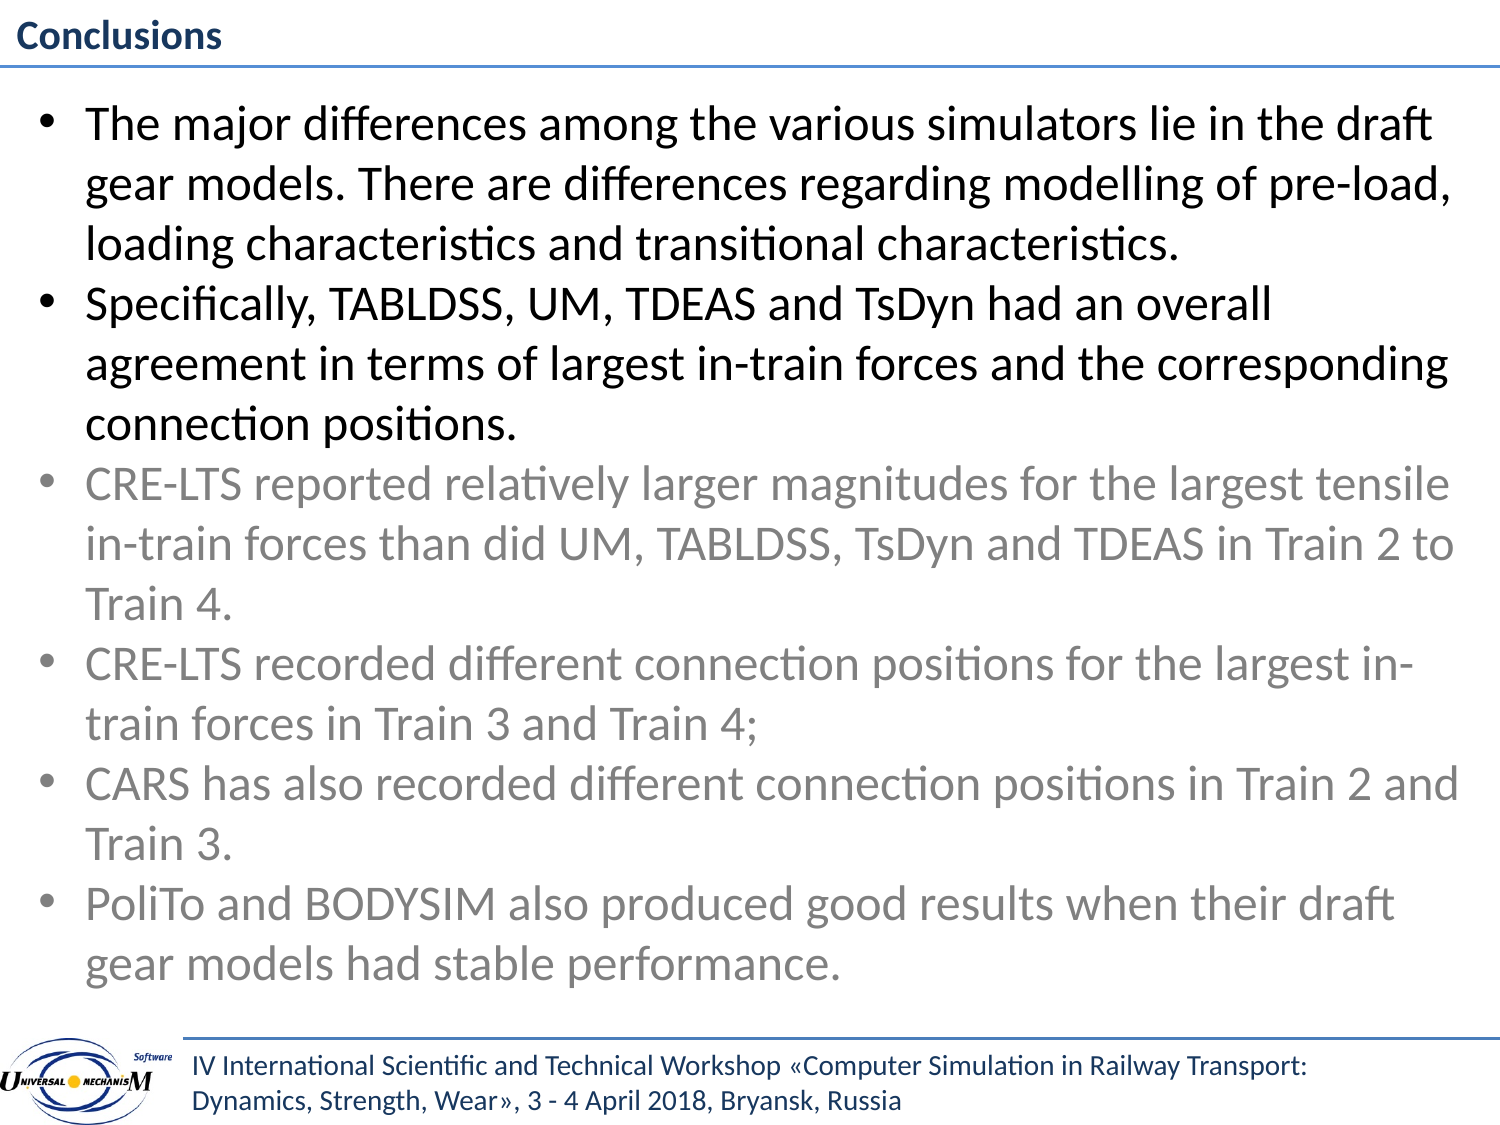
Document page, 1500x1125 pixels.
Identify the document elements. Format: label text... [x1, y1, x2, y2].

picture [0, 1038, 172, 1125]
text_box The major differences among the various simulators lie in the draft gear models. There are differences regarding modelling of pre-load, loading characteristics and transitional characteristics. Specifically, TABLDSS, UM, TDEAS and TsDyn had an overall agreement in terms of largest in-train forces and the corresponding connection positions. CRE-LTS reported relatively larger magnitudes for the largest tensile in-train forces than did UM, TABLDSS, TsDyn and TDEAS in Train 2 to Train 4. CRE-LTS recorded different connection positions for the largest in-train forces in Train 3 and Train 4; CARS has also recorded different connection positions in Train 2 and Train 3. PoliTo and BODYSIM also produced good results when their draft gear models had stable performance. [23, 82, 1477, 998]
title Conclusions [1, 0, 1500, 63]
